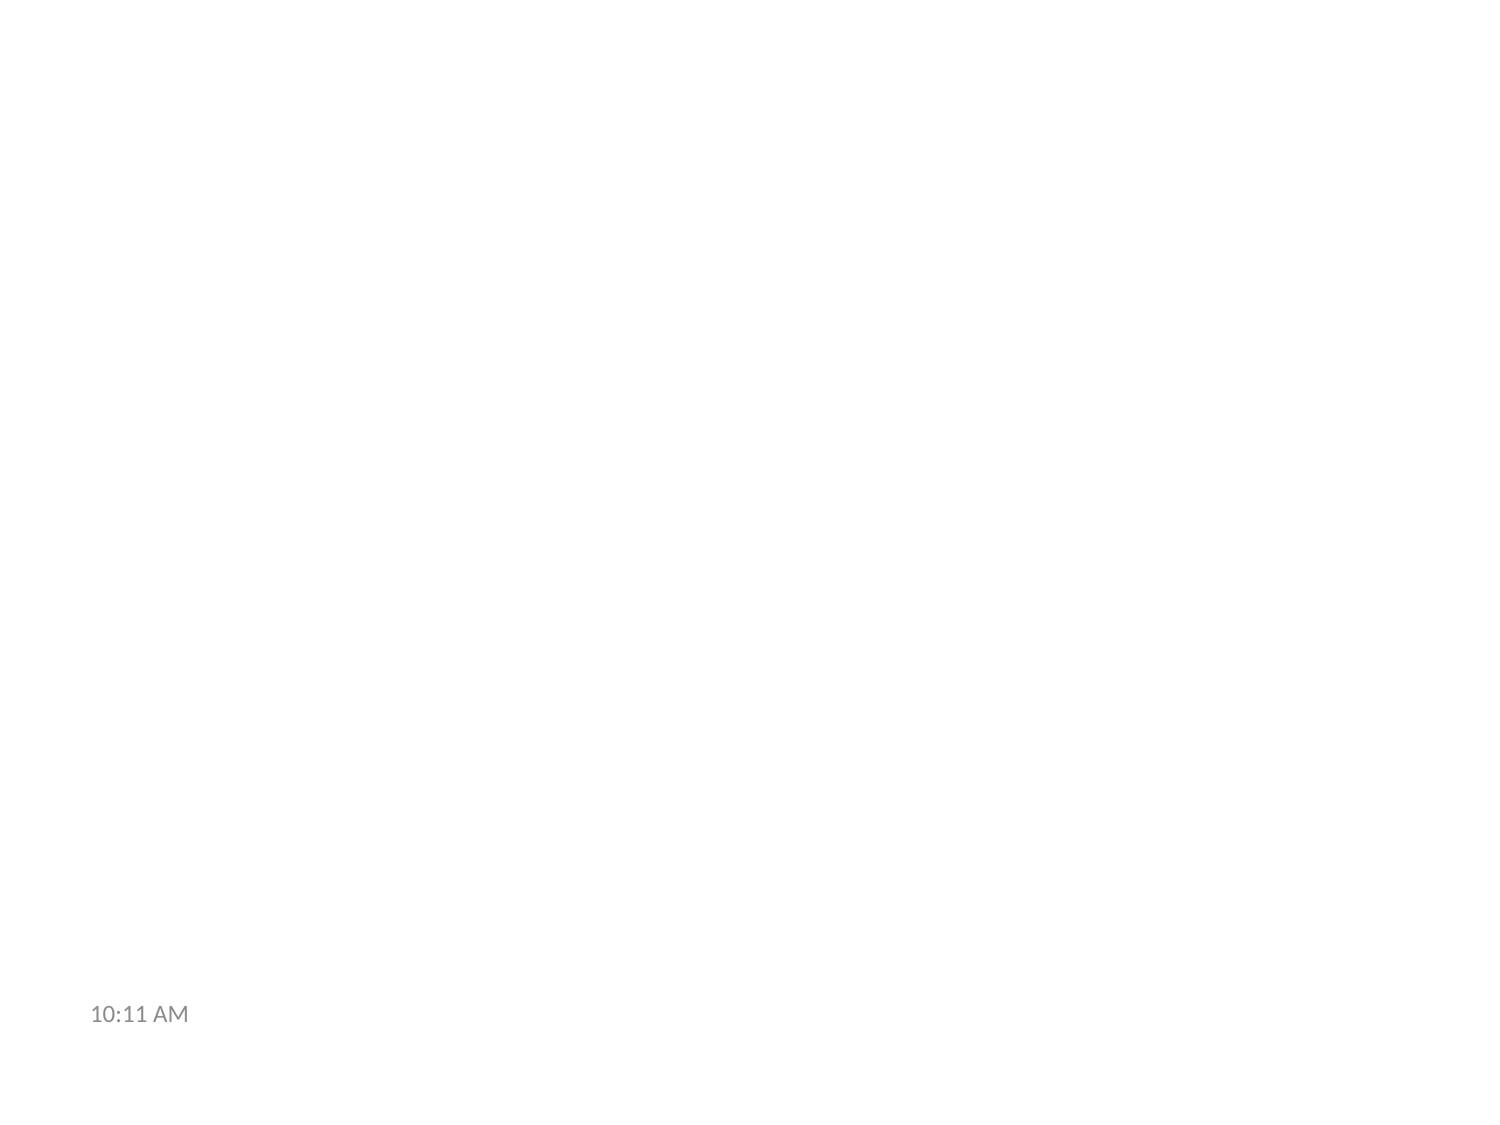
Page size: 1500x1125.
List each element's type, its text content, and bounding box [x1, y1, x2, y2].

text_box 3:35 PM [75, 982, 425, 1043]
